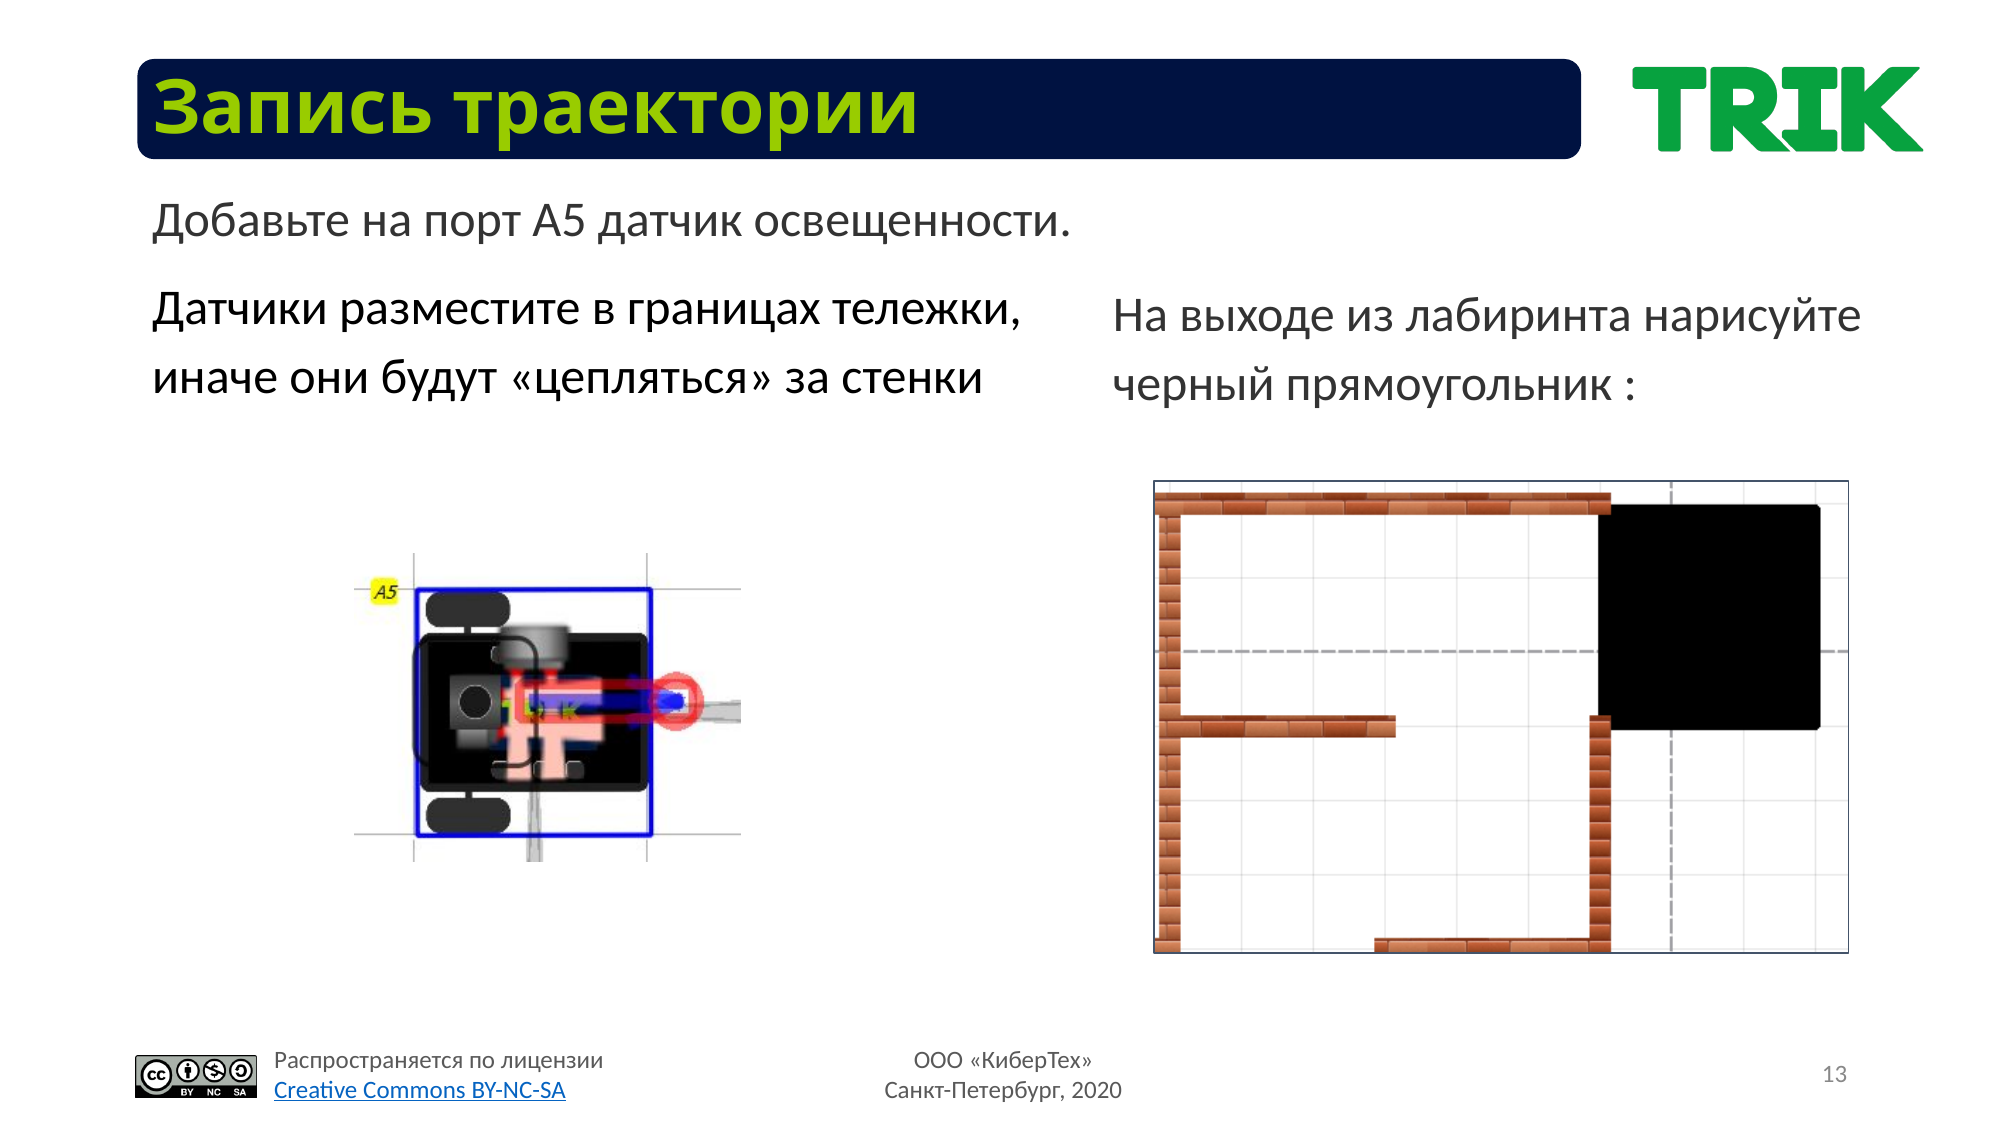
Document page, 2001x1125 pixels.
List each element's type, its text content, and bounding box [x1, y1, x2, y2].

text_box Добавьте на порт А5 датчик освещенности. Датчики разместите в границах тележки, иначе они будут «цепляться» за стенки [137, 162, 1099, 414]
picture [1631, 64, 1924, 154]
picture [135, 1055, 257, 1098]
picture [354, 552, 741, 862]
text_box 13 [1412, 1042, 1863, 1103]
text_box На выходе из лабиринта нарисуйте черный прямоугольник : [1099, 257, 1905, 408]
picture [1154, 481, 1849, 953]
text_box Запись траектории [137, 61, 1582, 162]
